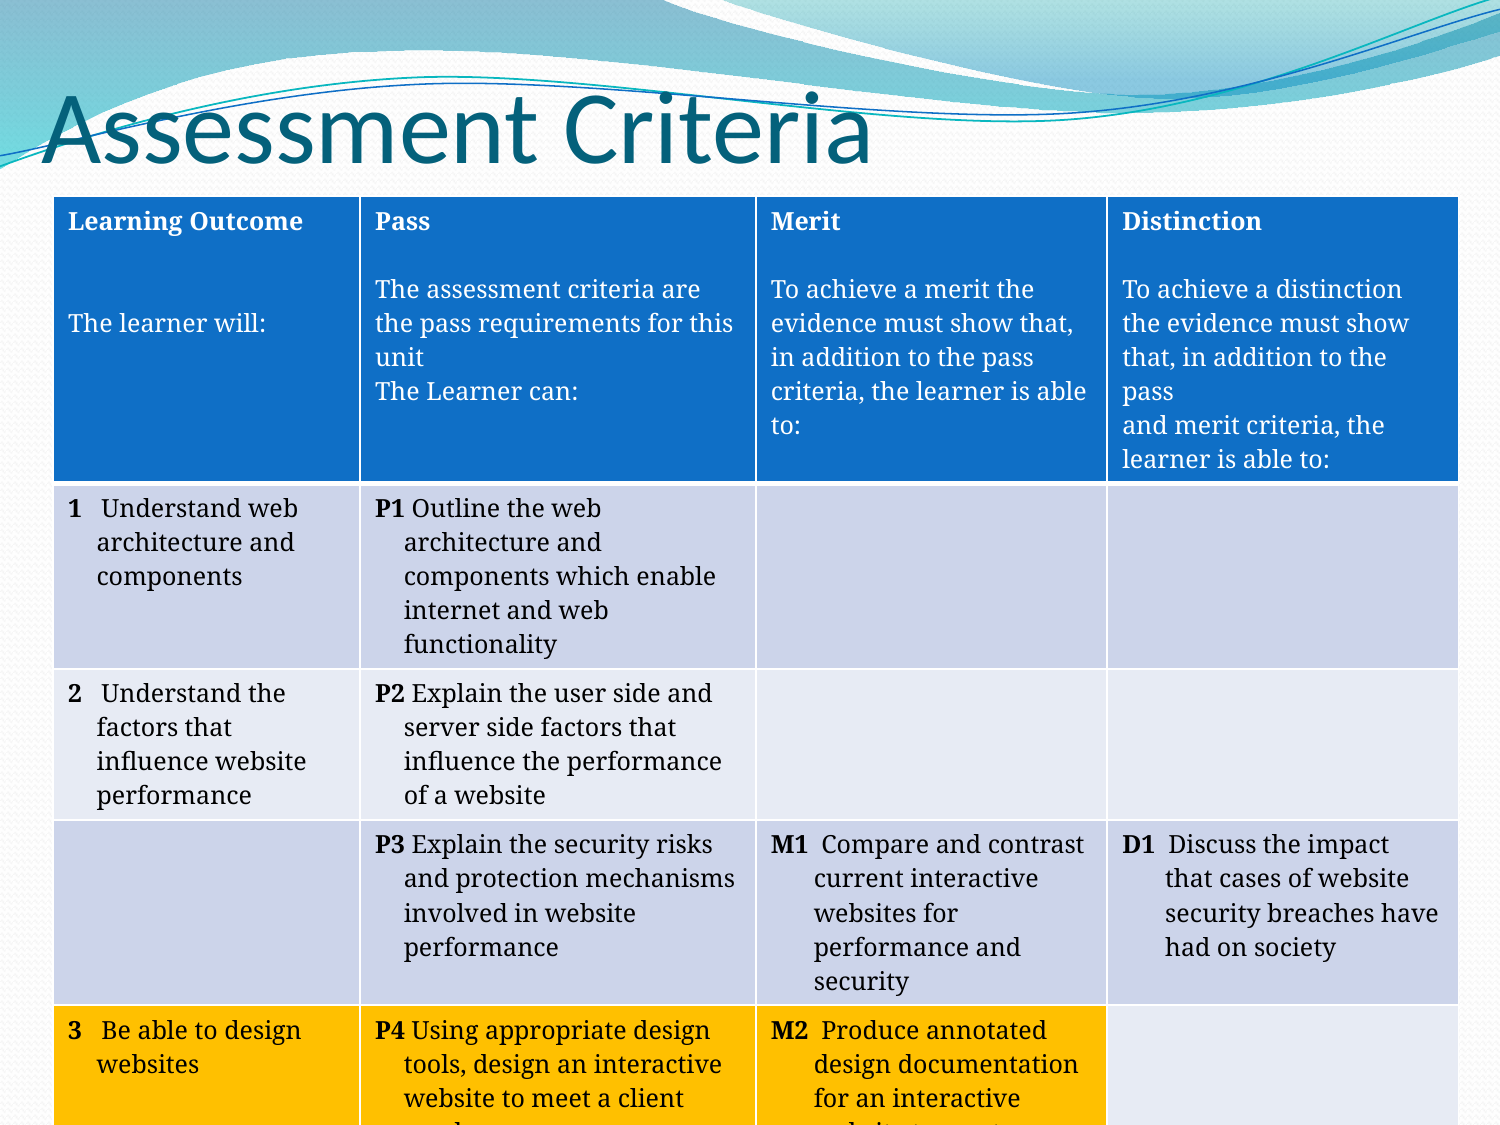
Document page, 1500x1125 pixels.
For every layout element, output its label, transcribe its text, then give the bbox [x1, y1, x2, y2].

table_header Learning Outcome The learner will: [54, 197, 359, 481]
table_cell P4 Using appropriate design tools, design an interactive website to meet a client need [361, 1006, 755, 1125]
table_cell P1 Outline the web architecture and components which enable internet and web functionality [361, 486, 755, 668]
table_header Merit To achieve a merit the evidence must show that, in addition to the pass criteria, the learner is able to: [757, 197, 1106, 481]
table_cell 1 Understand web architecture and components [54, 486, 359, 668]
table_cell [1108, 670, 1458, 819]
table_header Pass The assessment criteria are the pass requirements for this unit The Learner can: [361, 197, 755, 481]
table_cell M1 Compare and contrast current interactive websites for performance and security [757, 821, 1106, 1004]
table_header Distinction To achieve a distinction the evidence must show that, in addition to the pass and merit criteria, the learner is able to: [1108, 197, 1458, 481]
table_cell D1 Discuss the impact that cases of website security breaches have had on society [1108, 821, 1458, 1004]
table_cell [1108, 1006, 1458, 1125]
title Assessment Criteria [41, 30, 1459, 185]
table_cell P3 Explain the security risks and protection mechanisms involved in website performance [361, 821, 755, 1004]
table_cell [757, 486, 1106, 668]
table_cell [54, 821, 359, 1004]
table_cell P2 Explain the user side and server side factors that influence the performance of a website [361, 670, 755, 819]
table_cell 2 Understand the factors that influence website performance [54, 670, 359, 819]
table_cell [757, 670, 1106, 819]
table_cell M2 Produce annotated design documentation for an interactive website to meet a client need [757, 1006, 1106, 1125]
table_cell [1108, 486, 1458, 668]
table_cell 3 Be able to design websites [54, 1006, 359, 1125]
